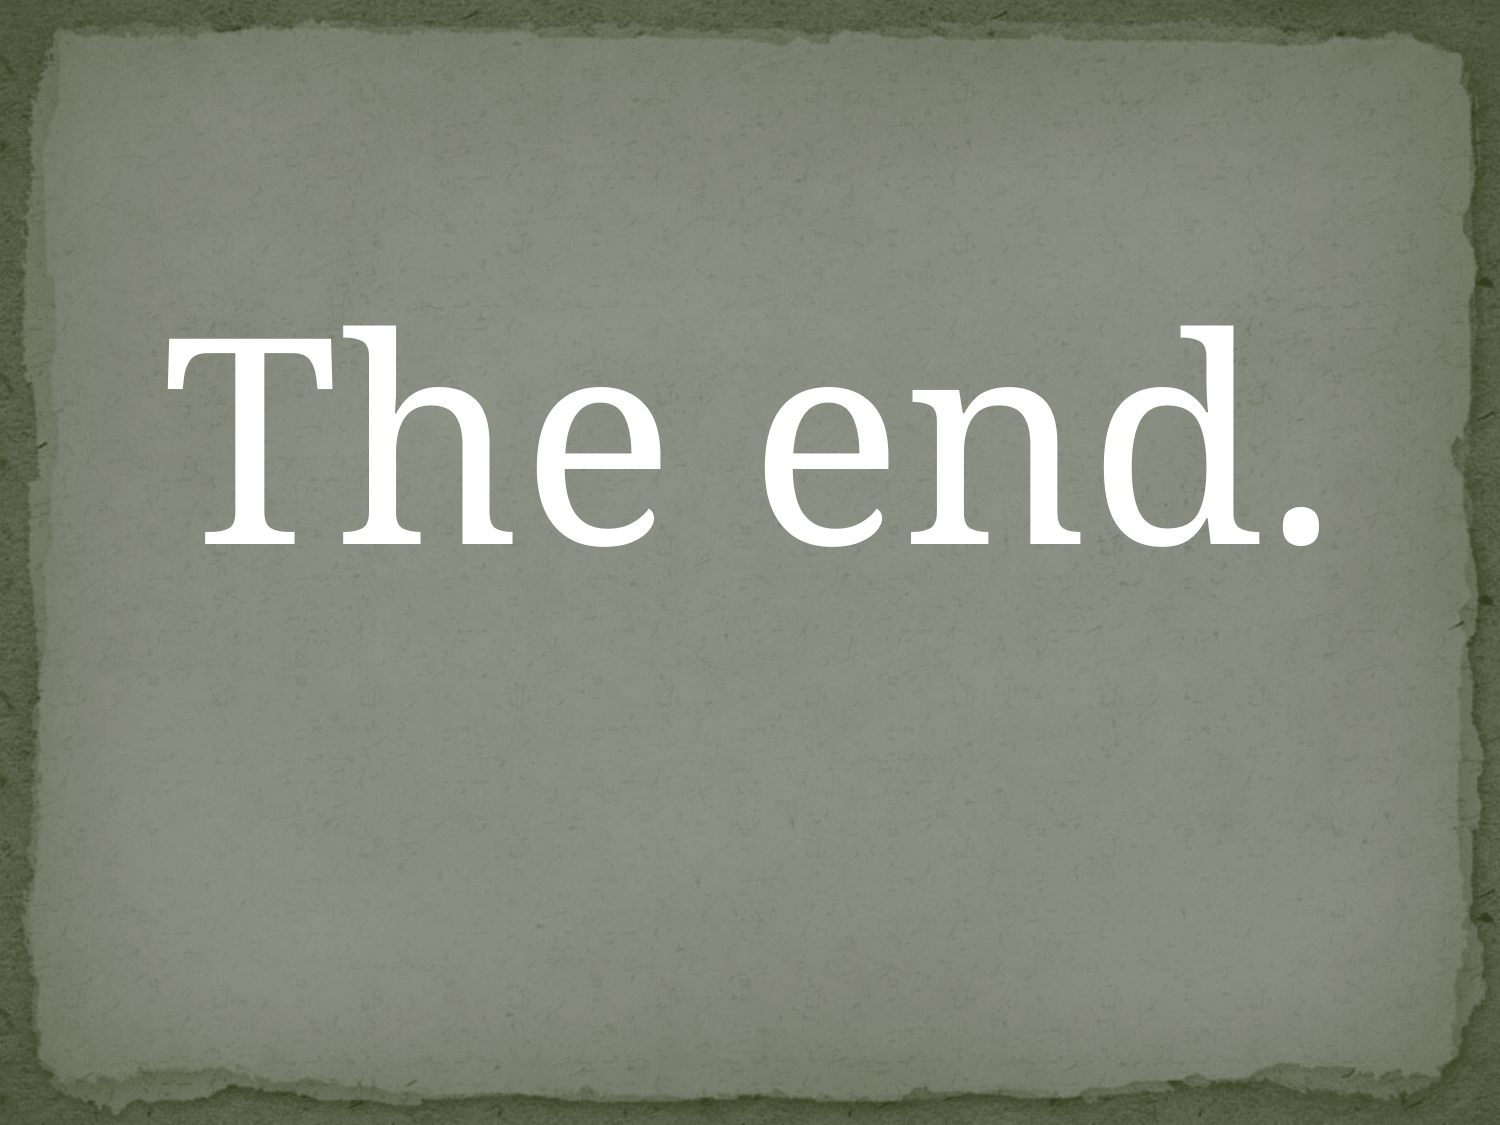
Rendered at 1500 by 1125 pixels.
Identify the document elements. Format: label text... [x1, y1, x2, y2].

list The end. [75, 249, 1425, 1000]
